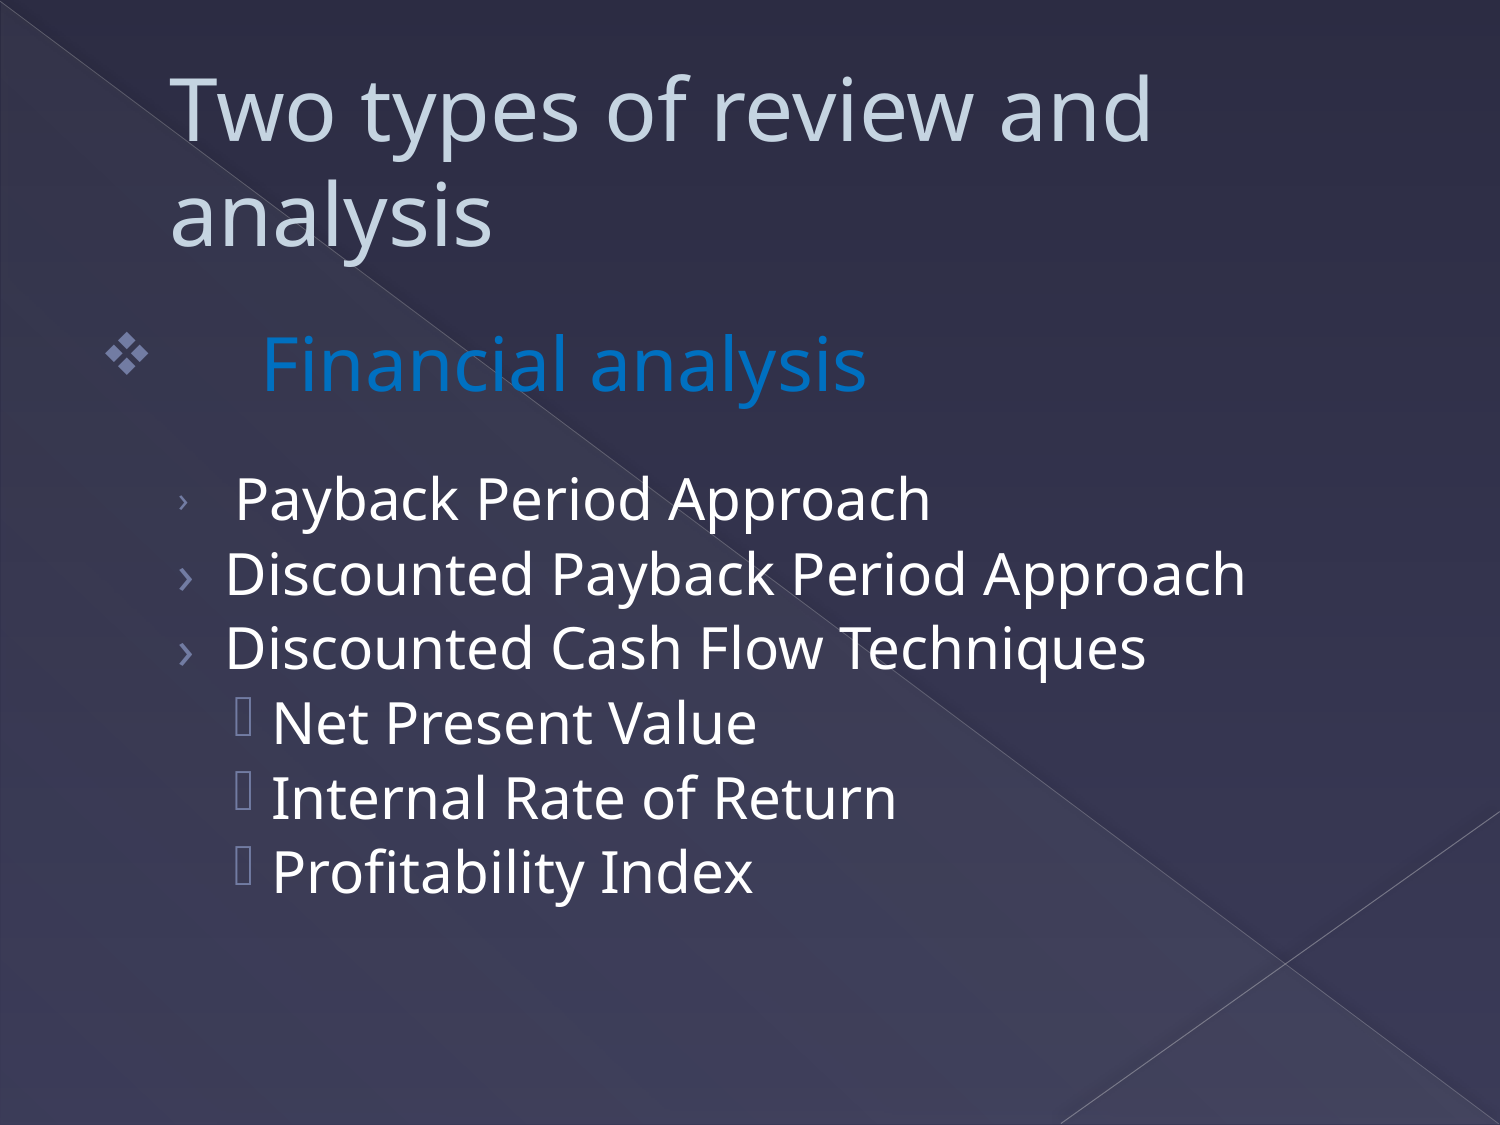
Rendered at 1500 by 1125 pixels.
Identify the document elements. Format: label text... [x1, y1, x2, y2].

list Financial analysis Payback Period Approach Discounted Payback Period Approach Discounted Cash Flow Techniques Net Present Value Internal Rate of Return Profitability Index [75, 308, 1425, 1059]
title Two types of review and analysis [75, 43, 1425, 274]
